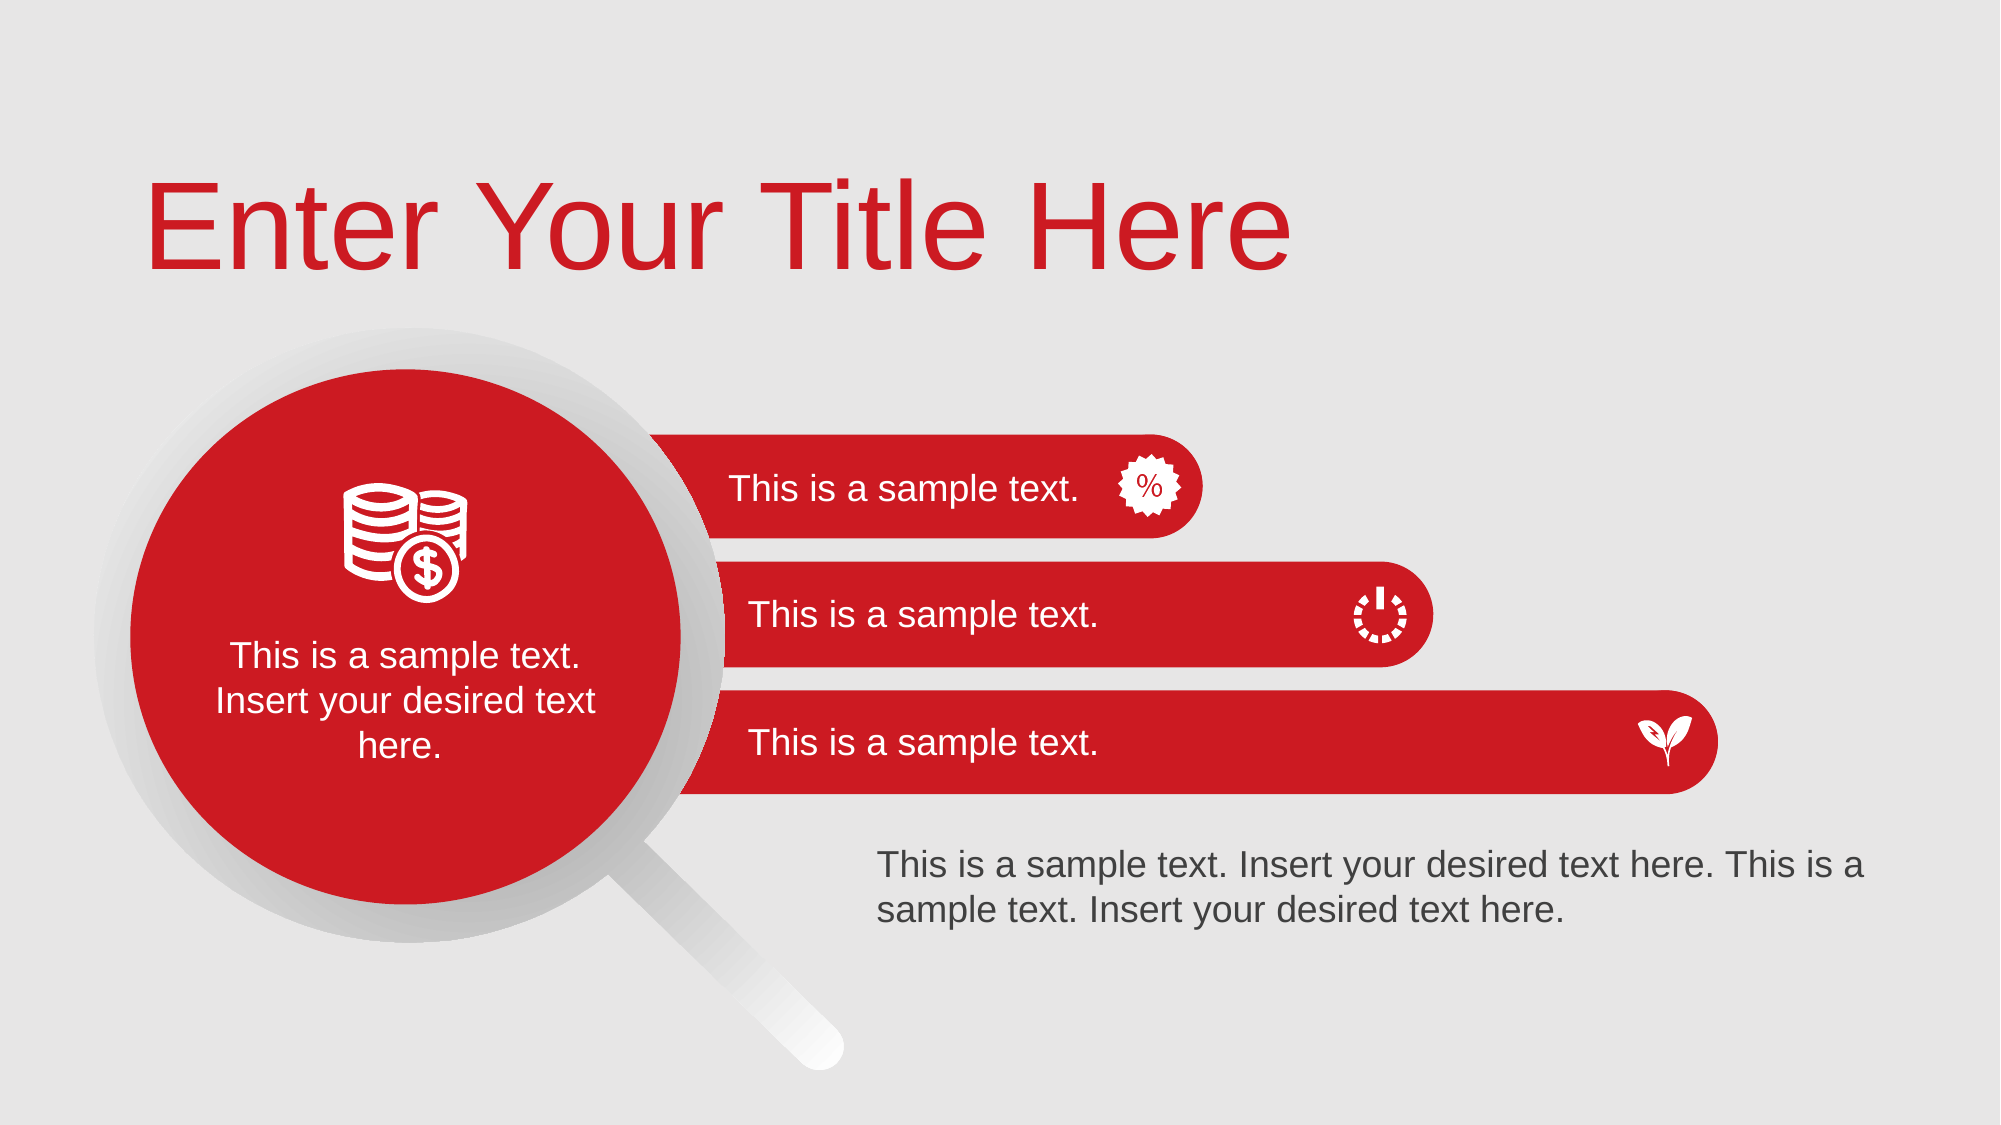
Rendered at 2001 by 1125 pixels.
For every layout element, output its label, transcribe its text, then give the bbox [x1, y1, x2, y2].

text_box This is a sample text. Insert your desired text here. [199, 623, 612, 774]
text_box [716, 560, 1433, 669]
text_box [343, 483, 468, 603]
text_box [129, 368, 682, 906]
text_box [648, 433, 1197, 540]
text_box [1353, 586, 1407, 644]
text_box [1117, 453, 1182, 517]
text_box [93, 327, 844, 1070]
text_box [1326, 563, 1434, 667]
text_box Enter Your Title Here [127, 137, 1873, 302]
text_box [1105, 433, 1204, 538]
text_box [1637, 716, 1693, 767]
text_box [679, 689, 1715, 796]
text_box [1611, 689, 1719, 794]
text_box This is a sample text. [732, 710, 1126, 771]
text_box This is a sample text. [713, 456, 1106, 517]
text_box This is a sample text. [732, 582, 1126, 642]
text_box This is a sample text. Insert your desired text here. This is a sample text. Insert your desired text here. [861, 832, 1899, 938]
